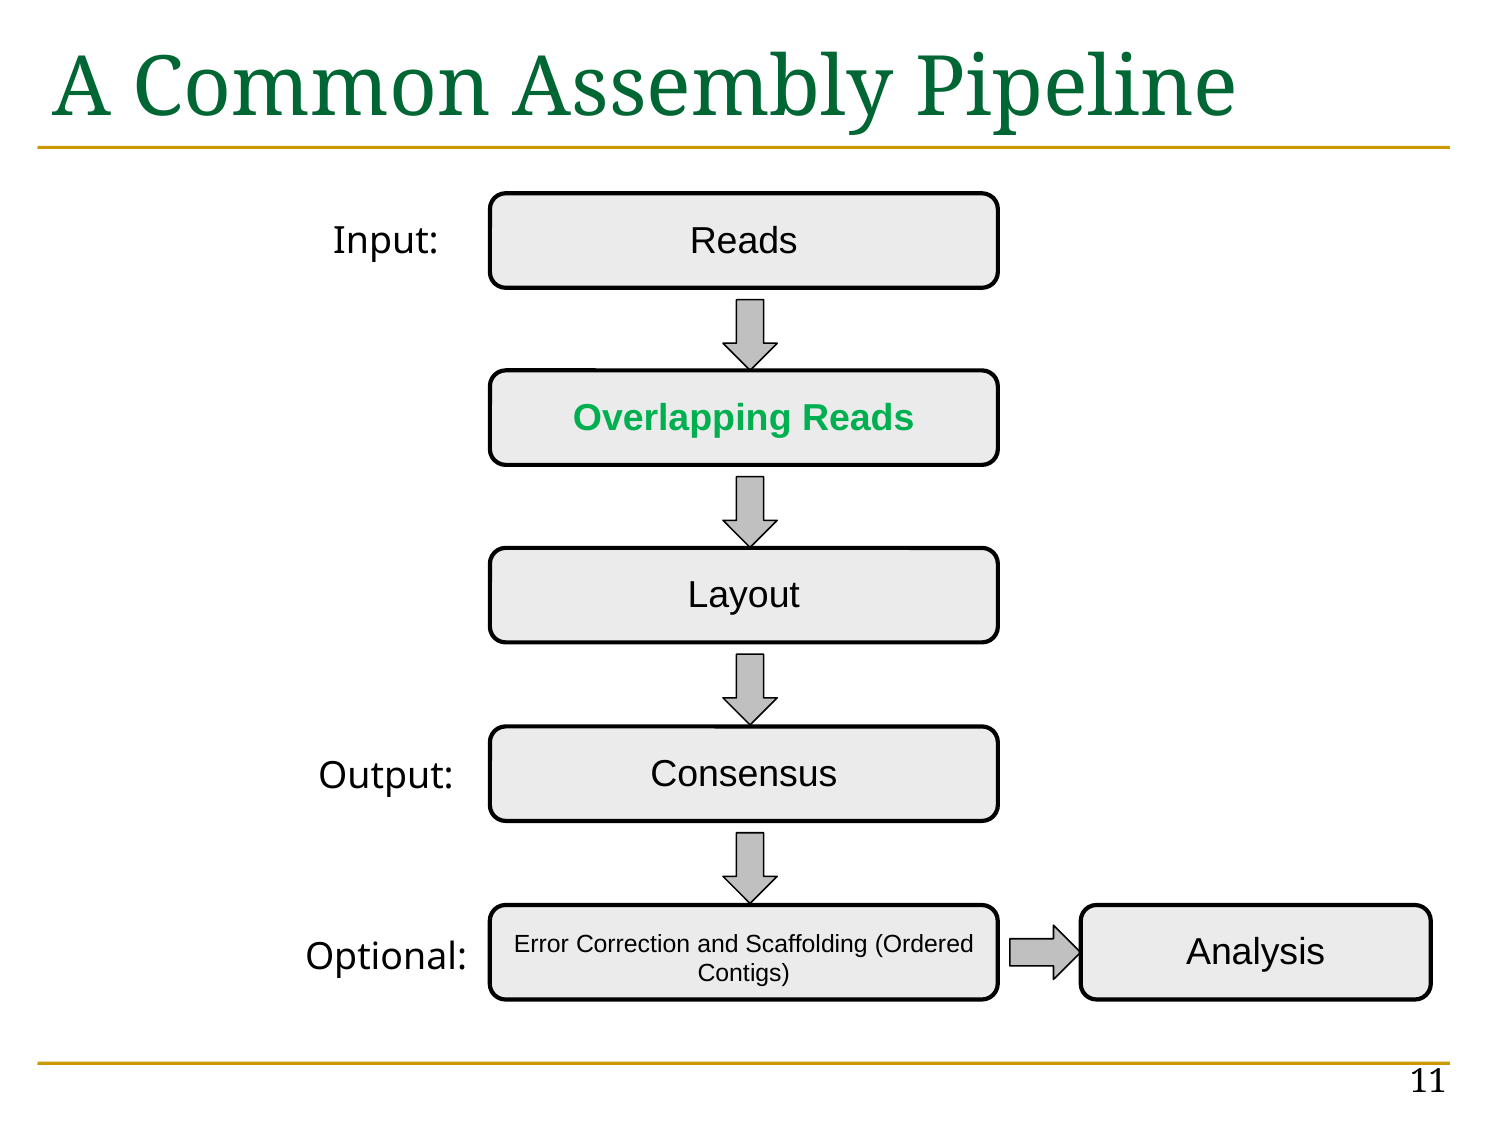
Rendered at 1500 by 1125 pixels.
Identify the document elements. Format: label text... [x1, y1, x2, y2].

text_box Output: [303, 743, 469, 804]
text_box [722, 299, 778, 370]
text_box Optional: [290, 925, 482, 985]
text_box [722, 832, 778, 904]
text_box Layout [489, 547, 998, 643]
text_box Consensus [489, 726, 998, 821]
slide_number 11 [1111, 1036, 1462, 1112]
title A Common Assembly Pipeline [37, 24, 1450, 148]
text_box Input: [318, 208, 454, 269]
text_box Error Correction and Scaffolding (Ordered Contigs) [489, 904, 998, 1000]
text_box [1009, 925, 1080, 980]
text_box Reads [489, 193, 998, 288]
text_box Analysis [1080, 904, 1431, 1000]
text_box [722, 476, 778, 547]
text_box [722, 654, 778, 725]
text_box Overlapping Reads [489, 370, 998, 465]
